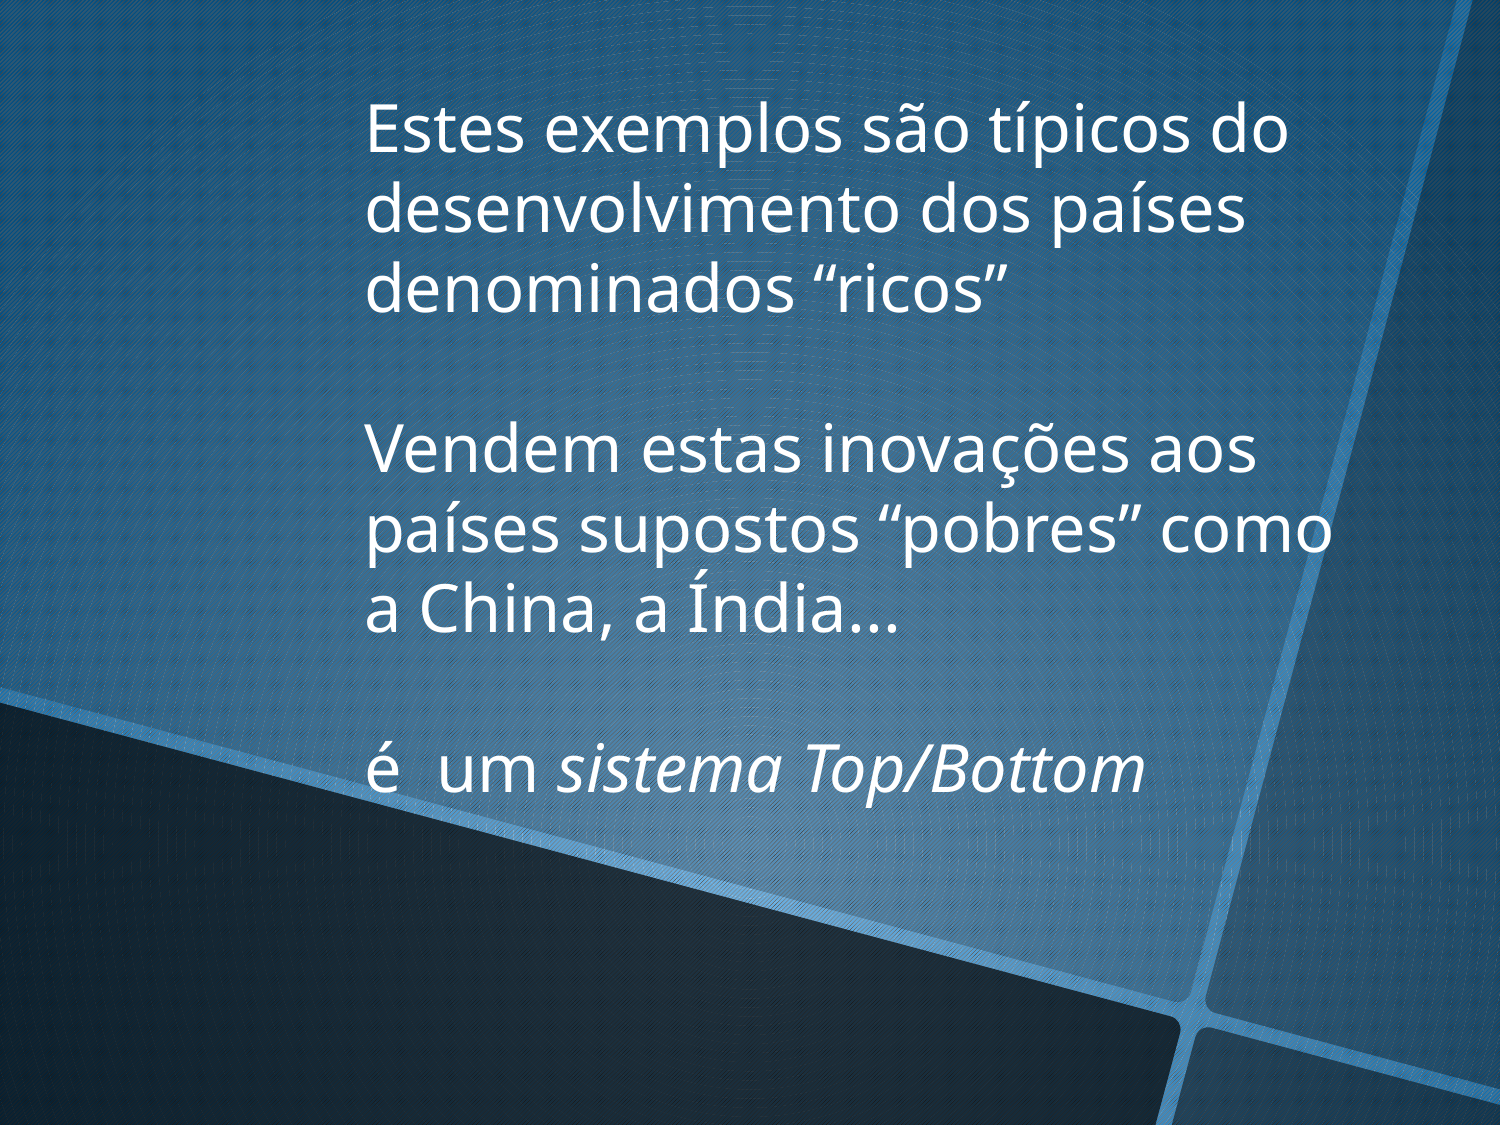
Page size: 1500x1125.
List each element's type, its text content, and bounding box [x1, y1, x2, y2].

text_box Estes exemplos são típicos do desenvolvimento dos países denominados “ricos” Vendem estas inovações aos países supostos “pobres” como a China, a Índia... é um sistema Top/Bottom [349, 78, 1382, 814]
